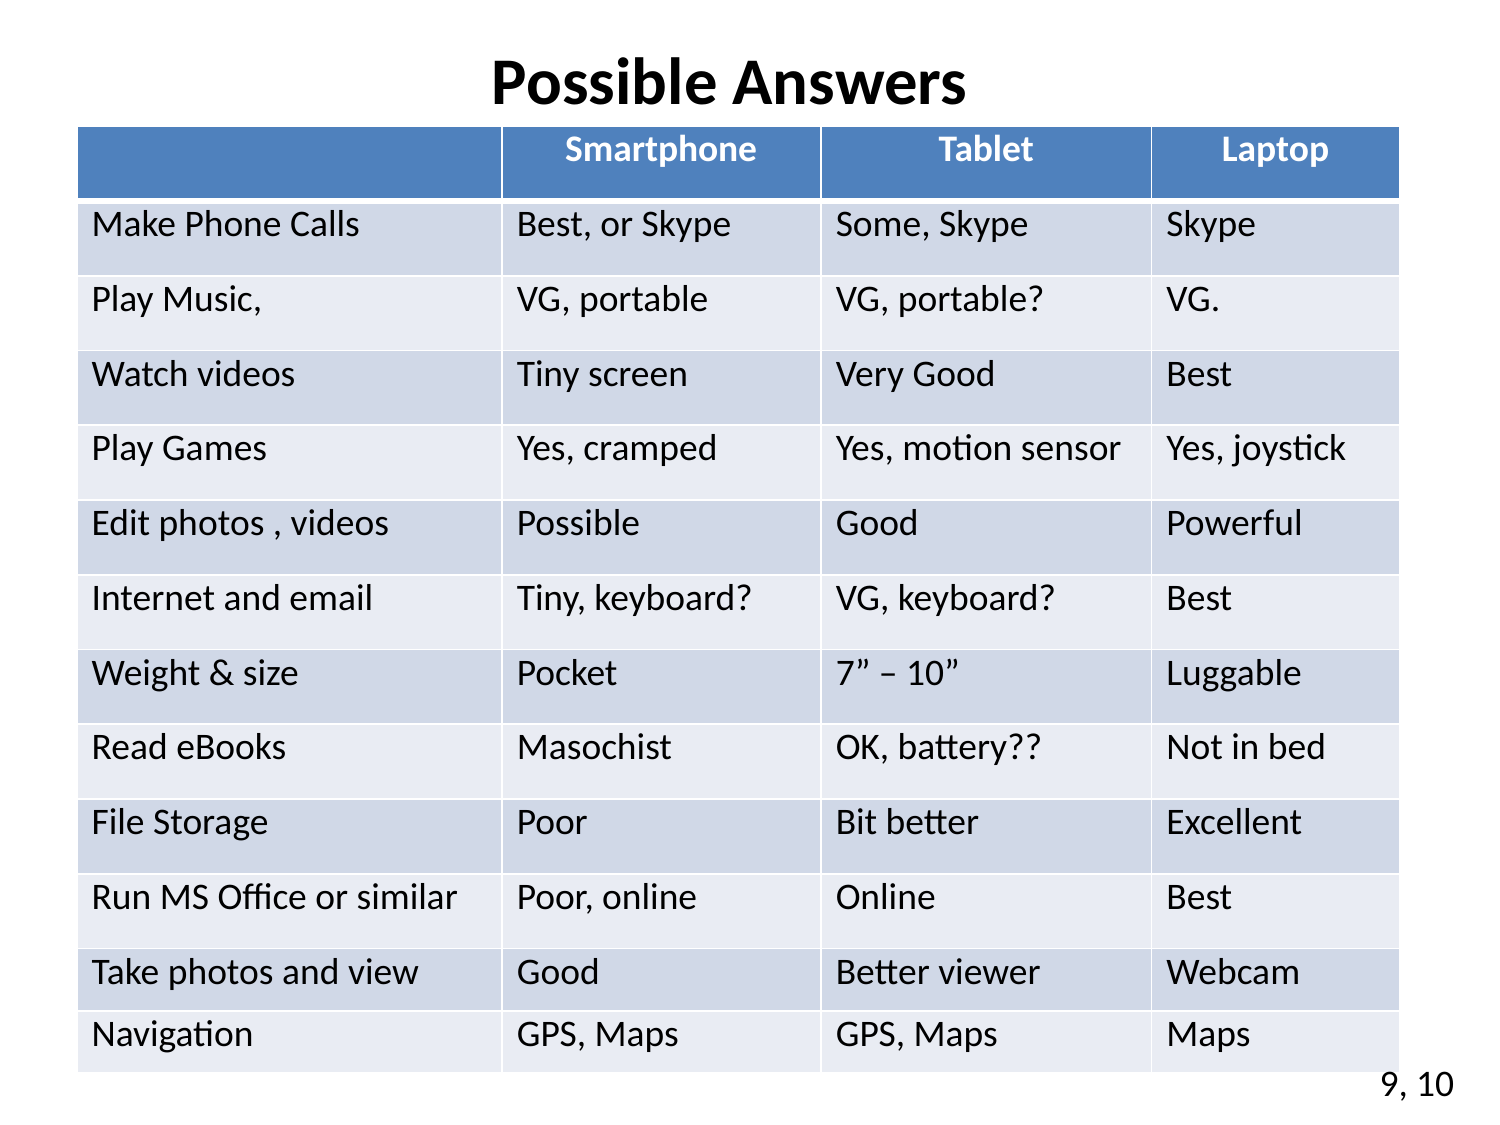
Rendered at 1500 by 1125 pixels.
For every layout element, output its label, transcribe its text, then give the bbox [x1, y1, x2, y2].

table_cell Read eBooks [78, 725, 501, 798]
table_cell Weight & size [78, 650, 501, 723]
table_cell Play Games [78, 426, 501, 499]
table_cell Yes, cramped [503, 426, 820, 499]
text_box 9, 10 [1364, 1051, 1470, 1112]
table_cell Tiny screen [503, 351, 820, 424]
table_cell Yes, motion sensor [822, 426, 1151, 499]
table_cell Poor, online [503, 875, 820, 948]
table_header Smartphone [503, 127, 820, 198]
table_cell Best [1152, 351, 1399, 424]
table_cell Skype [1152, 204, 1399, 275]
table_header Laptop [1152, 127, 1399, 198]
table_cell Excellent [1152, 800, 1399, 873]
table_cell Yes, joystick [1152, 426, 1399, 499]
table_cell Powerful [1152, 501, 1399, 574]
table_cell Luggable [1152, 650, 1399, 723]
table_cell Better viewer [822, 949, 1151, 1010]
table_cell Bit better [822, 800, 1151, 873]
table_cell Make Phone Calls [78, 204, 501, 275]
table_cell Webcam [1152, 949, 1399, 1010]
table_cell File Storage [78, 800, 501, 873]
table_cell Internet and email [78, 576, 501, 649]
table_cell Not in bed [1152, 725, 1399, 798]
table_cell Masochist [503, 725, 820, 798]
table_cell VG, portable [503, 277, 820, 350]
table_cell VG, keyboard? [822, 576, 1151, 649]
table_cell Best, or Skype [503, 204, 820, 275]
table_cell Best [1152, 576, 1399, 649]
table_cell Take photos and view [78, 949, 501, 1010]
table_cell Tiny, keyboard? [503, 576, 820, 649]
table_cell Best [1152, 875, 1399, 948]
table_cell Online [822, 875, 1151, 948]
table_cell VG, portable? [822, 277, 1151, 350]
table_header [78, 127, 501, 198]
table_cell Run MS Office or similar [78, 875, 501, 948]
table_cell Maps [1152, 1012, 1399, 1072]
table_cell Possible [503, 501, 820, 574]
table_cell Edit photos , videos [78, 501, 501, 574]
table_header Tablet [822, 127, 1151, 198]
table_cell Pocket [503, 650, 820, 723]
table_cell Navigation [78, 1012, 501, 1072]
table_cell Some, Skype [822, 204, 1151, 275]
table_cell VG. [1152, 277, 1399, 350]
text_box Possible Answers [476, 30, 983, 125]
table_cell Good [503, 949, 820, 1010]
table_cell Watch videos [78, 351, 501, 424]
table_cell 7” – 10” [822, 650, 1151, 723]
table_cell OK, battery?? [822, 725, 1151, 798]
table_cell GPS, Maps [503, 1012, 820, 1072]
table_cell Very Good [822, 351, 1151, 424]
table_cell Good [822, 501, 1151, 574]
table_cell Poor [503, 800, 820, 873]
table_cell Play Music, [78, 277, 501, 350]
table_cell GPS, Maps [822, 1012, 1151, 1072]
